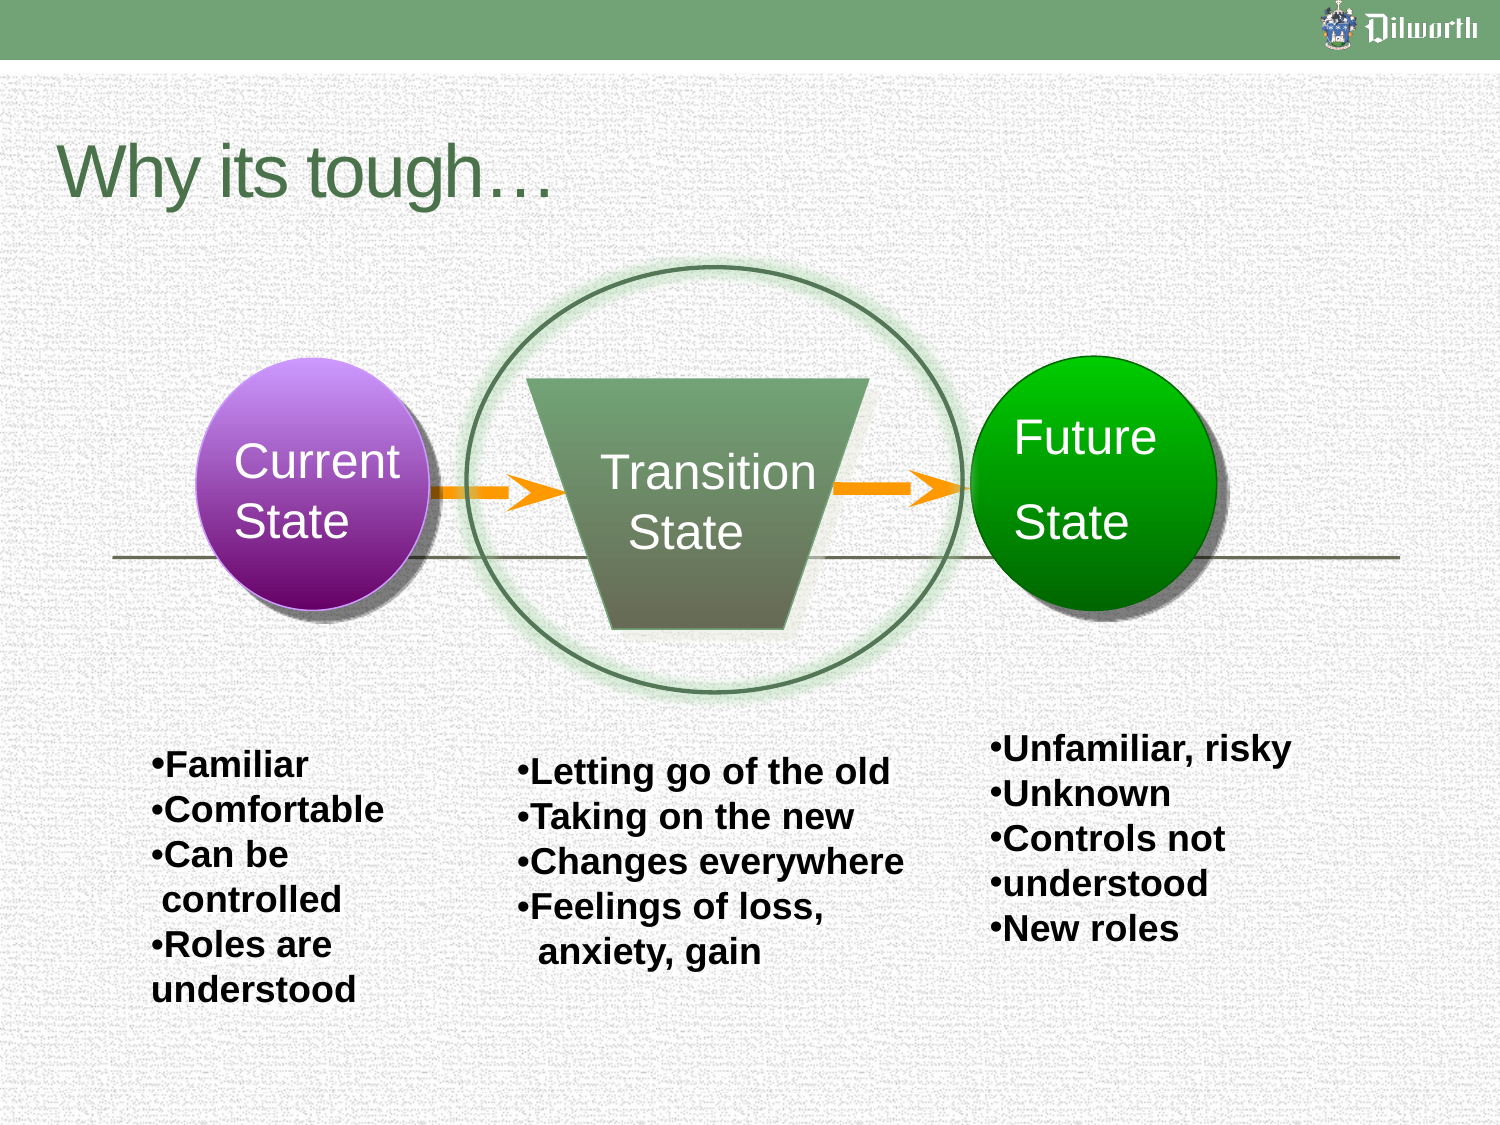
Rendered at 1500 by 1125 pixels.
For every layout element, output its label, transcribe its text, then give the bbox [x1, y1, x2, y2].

text_box [512, 1024, 988, 1100]
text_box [195, 356, 1274, 630]
text_box Letting go of the old •Taking on the new •Changes everywhere •Feelings of loss, anxiety, gain [501, 739, 1000, 980]
text_box [545, 638, 884, 695]
picture [1304, 0, 1492, 65]
text_box Unfamiliar, risky Unknown Controls not understood New roles [974, 716, 1342, 957]
text_box [112, 1024, 425, 1100]
text_box •Familiar •Comfortable •Can be controlled •Roles are understood [135, 727, 440, 1018]
text_box [512, 265, 917, 353]
title Why its tough… [41, 69, 1500, 220]
